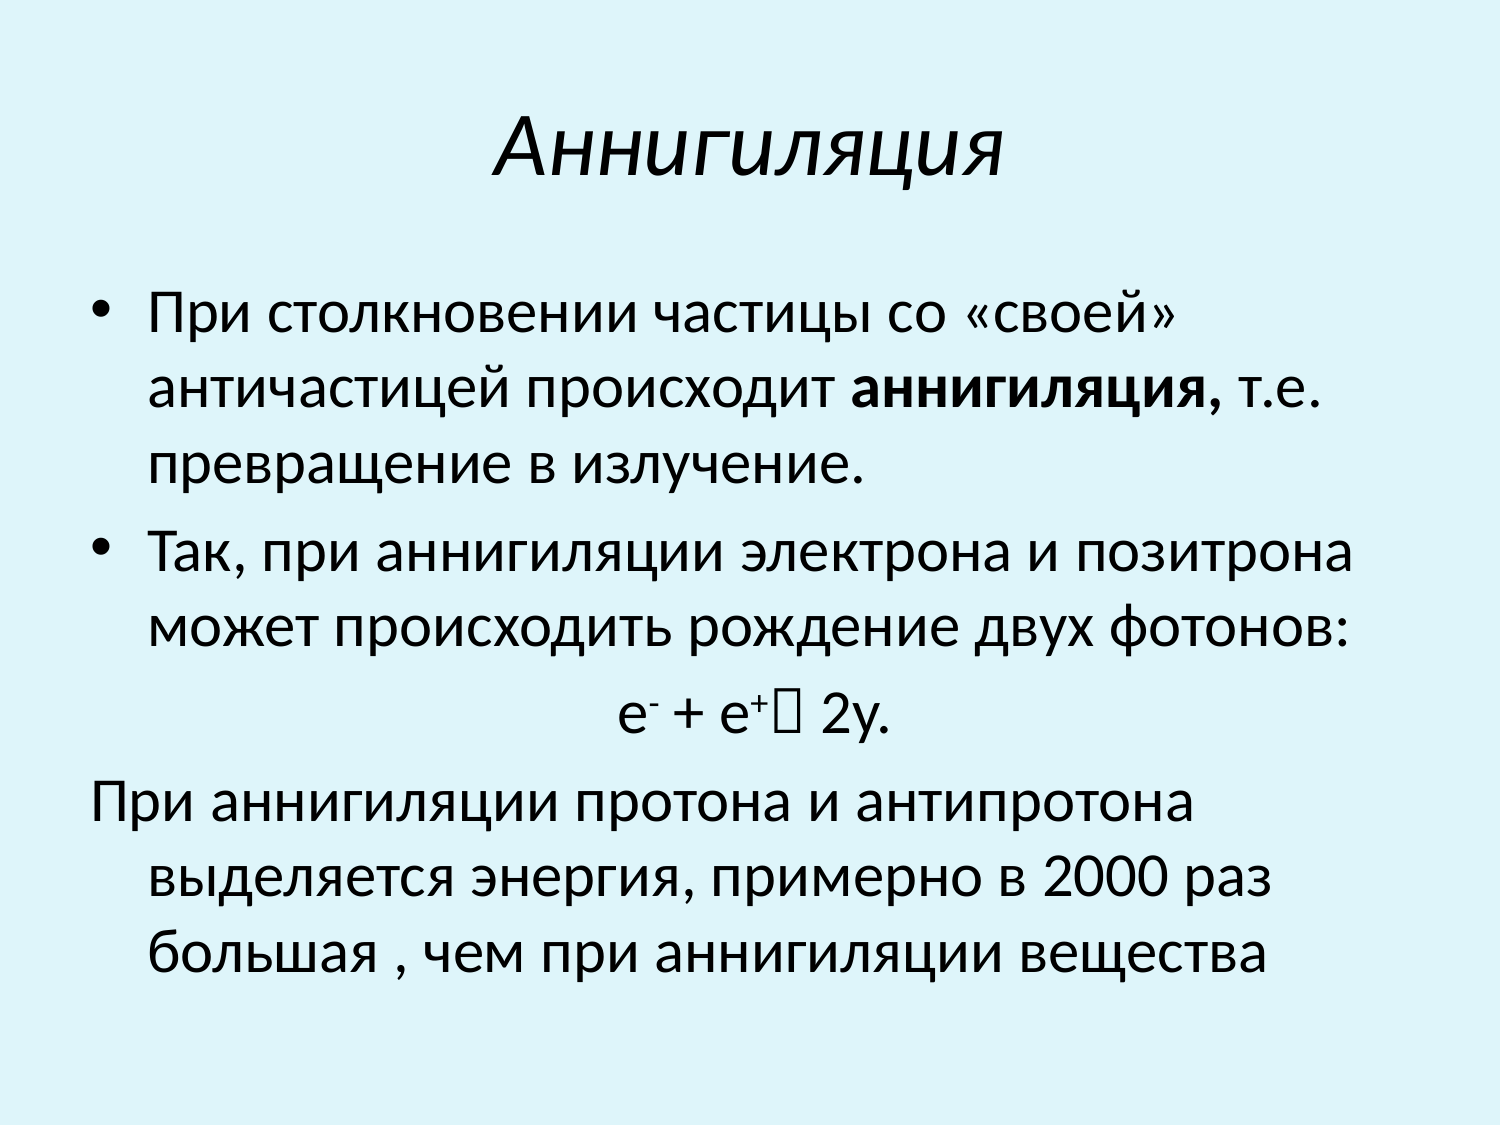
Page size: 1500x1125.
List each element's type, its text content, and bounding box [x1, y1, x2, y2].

list При столкновении частицы со «своей» античастицей происходит аннигиляция, т.е. превращение в излучение. Так, при аннигиляции электрона и позитрона может происходить рождение двух фотонов: e- + e+ 2y. При аннигиляции протона и антипротона выделяется энергия, примерно в 2000 раз большая , чем при аннигиляции вещества [74, 262, 1426, 1006]
title Аннигиляция [74, 44, 1426, 233]
